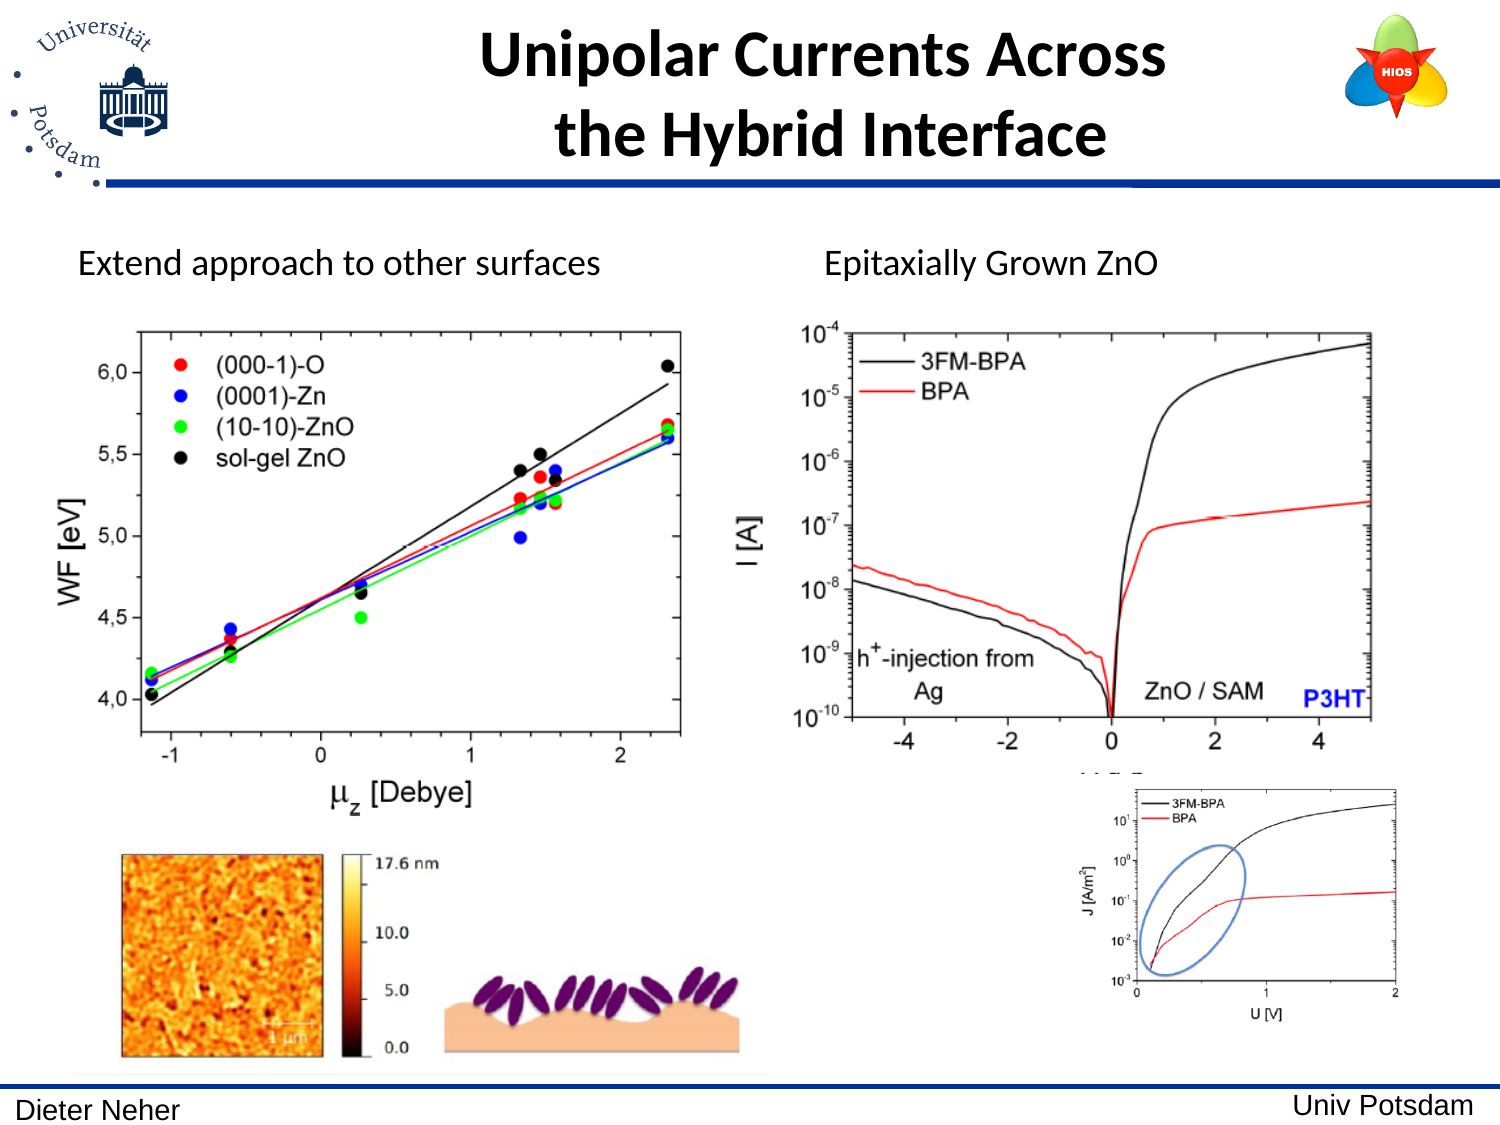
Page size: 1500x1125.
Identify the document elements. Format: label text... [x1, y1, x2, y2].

picture [40, 306, 1434, 1075]
title Unipolar Currents Across the Hybrid Interface [193, 35, 1470, 178]
text_box Extend approach to other surfaces [71, 231, 608, 289]
picture [1335, 14, 1457, 119]
text_box Epitaxially Grown ZnO [818, 231, 1165, 289]
